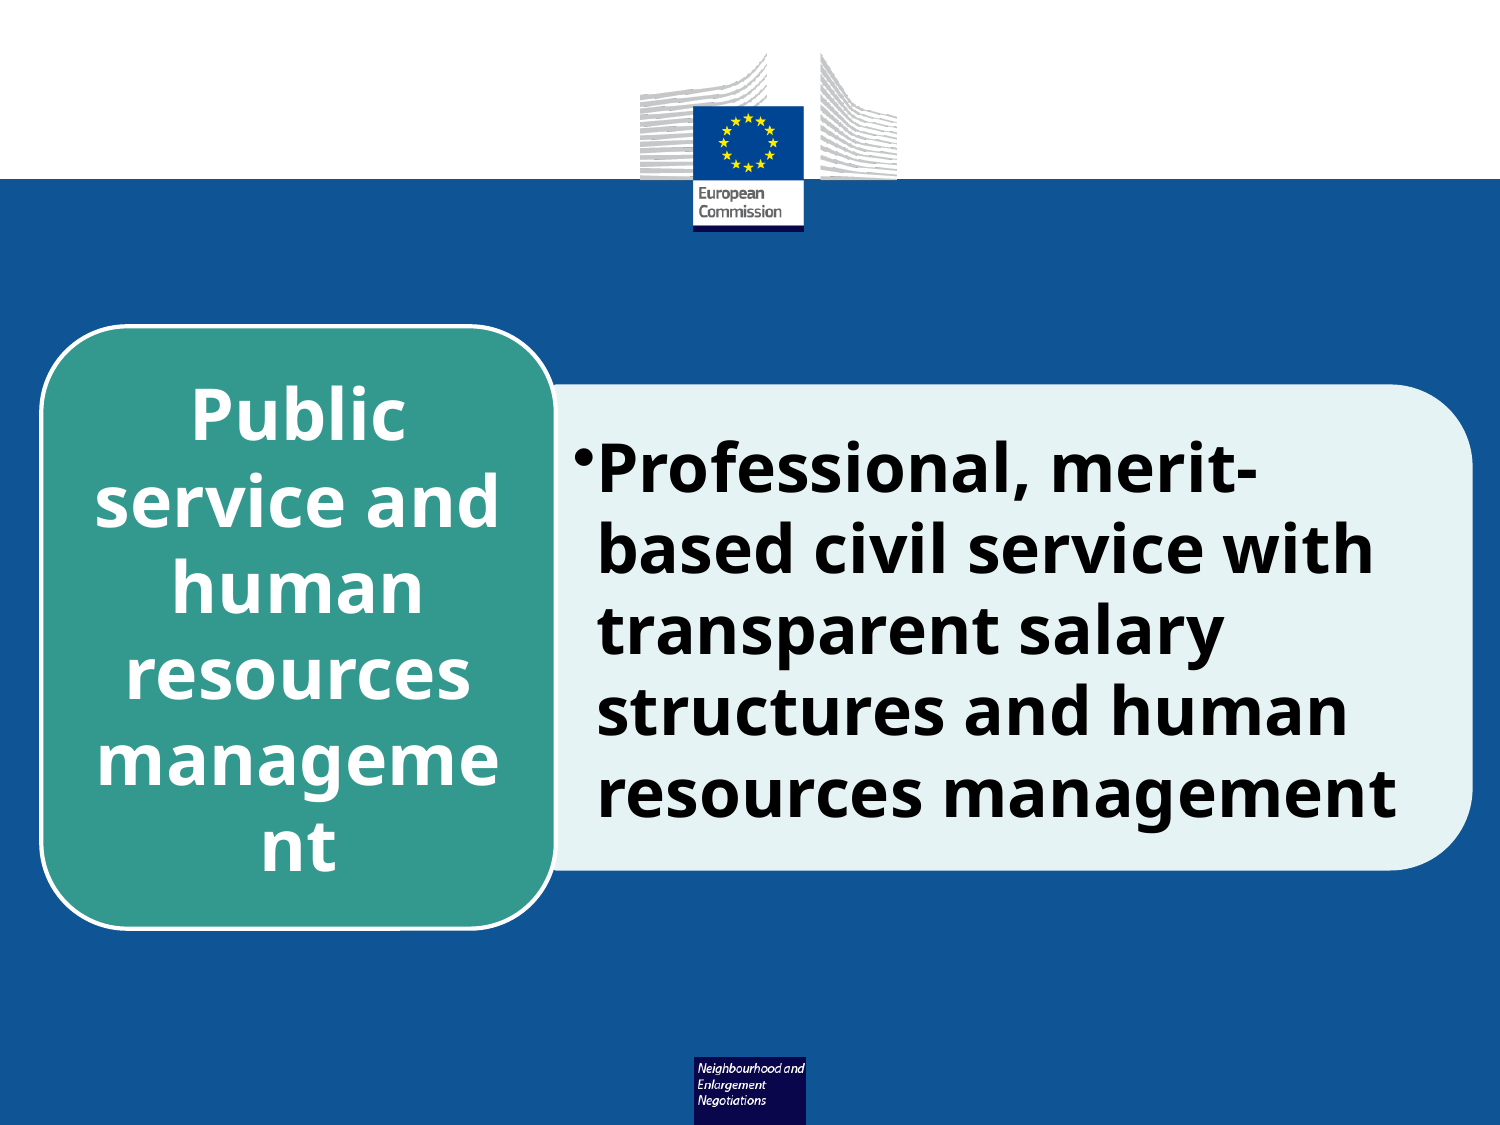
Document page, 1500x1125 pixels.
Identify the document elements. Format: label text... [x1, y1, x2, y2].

title Key Principles impacting twinning projects [27, 18, 1378, 174]
picture [598, 174, 897, 283]
picture [694, 1057, 806, 1125]
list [41, 326, 1471, 929]
